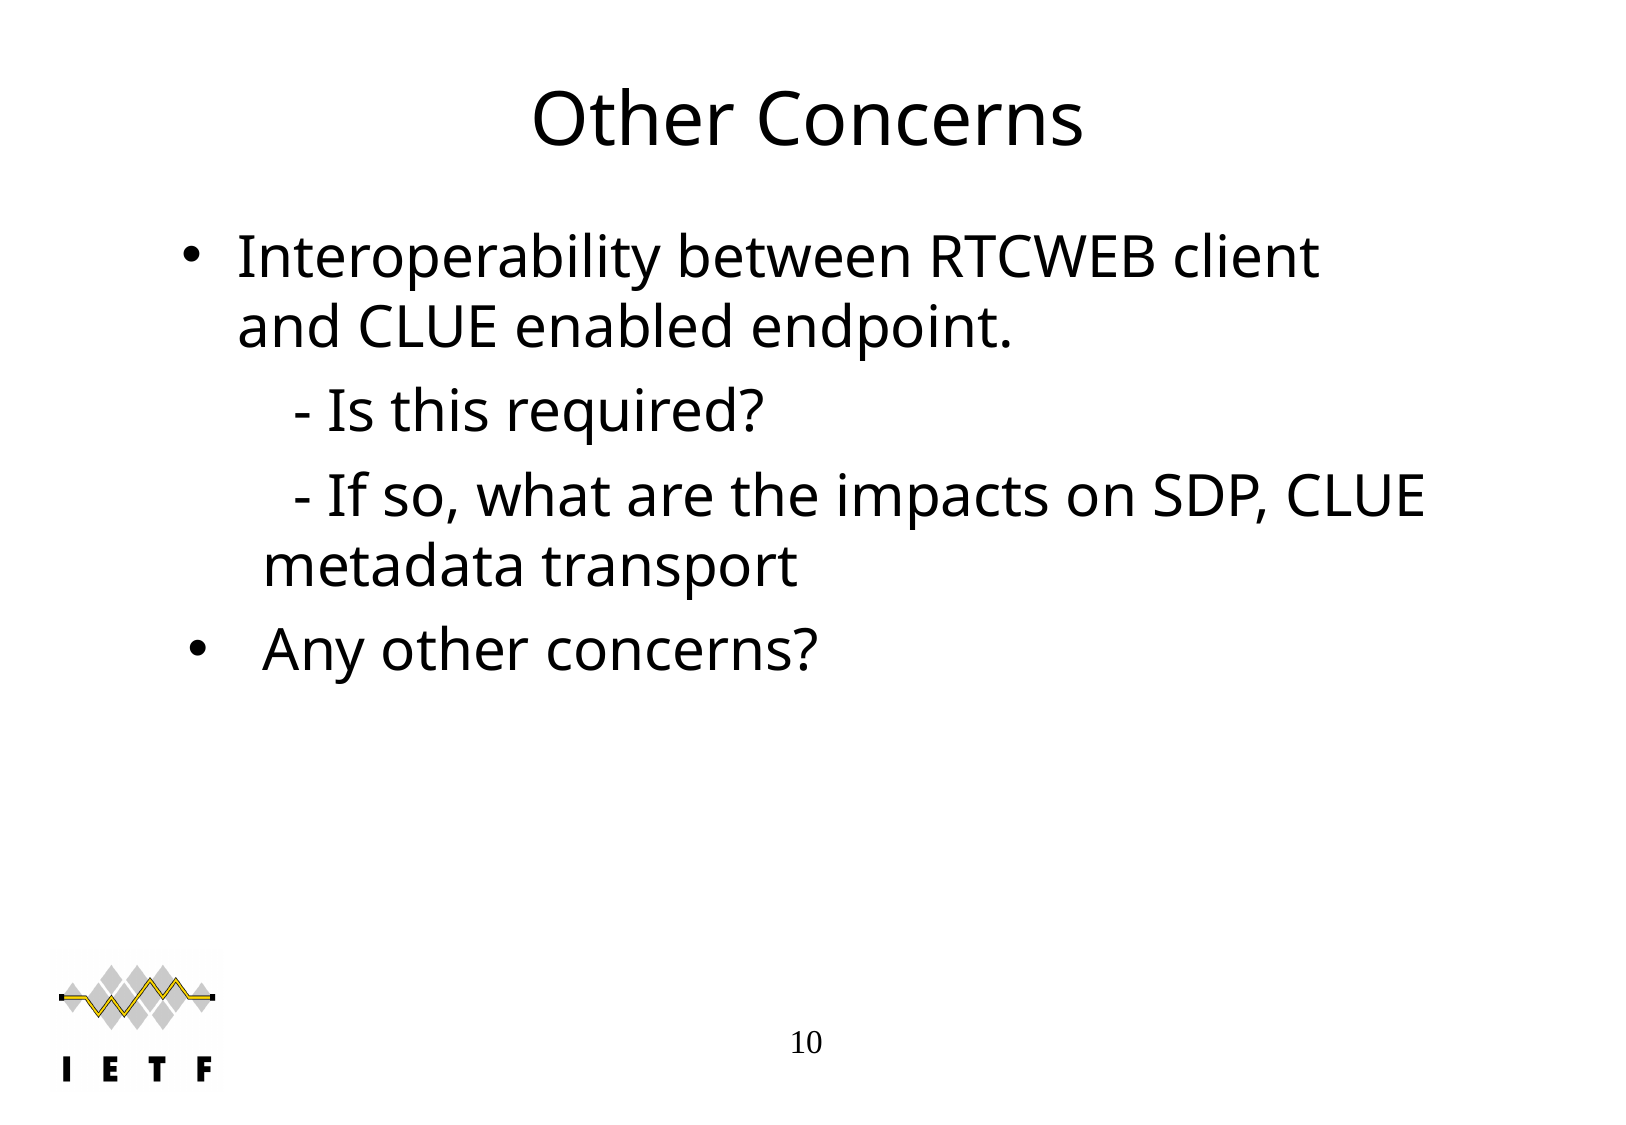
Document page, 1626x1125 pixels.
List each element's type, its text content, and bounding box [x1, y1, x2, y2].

picture [49, 949, 224, 1092]
text_box 10 [700, 1012, 913, 1068]
title Other Concerns [176, 0, 1446, 250]
list Interoperability between RTCWEB client and CLUE enabled endpoint. - Is this required? - If so, what are the impacts on SDP, CLUE metadata transport Any other concerns? [175, 212, 1445, 1000]
